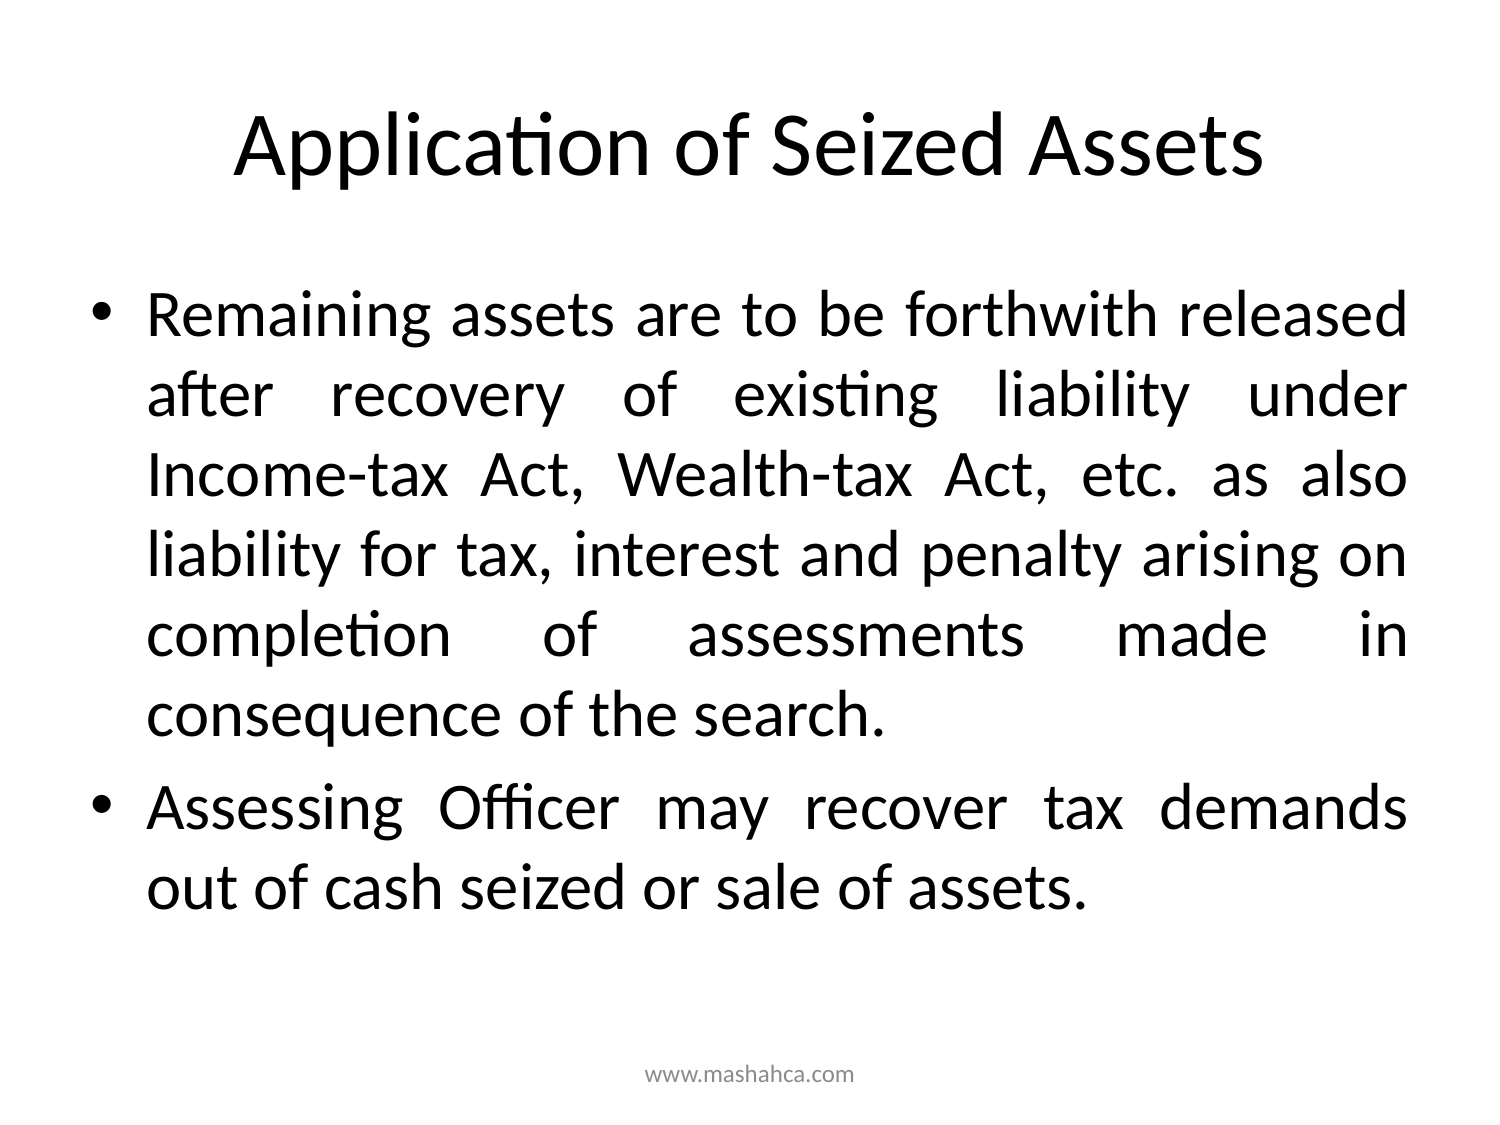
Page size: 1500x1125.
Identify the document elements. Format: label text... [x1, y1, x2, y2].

list Remaining assets are to be forthwith released after recovery of existing liability under Income-tax Act, Wealth-tax Act, etc. as also liability for tax, interest and penalty arising on completion of assessments made in consequence of the search. Assessing Officer may recover tax demands out of cash seized or sale of assets. [75, 262, 1425, 1005]
footer www.mashahca.com [512, 1042, 988, 1103]
title Application of Seized Assets [75, 45, 1425, 233]
